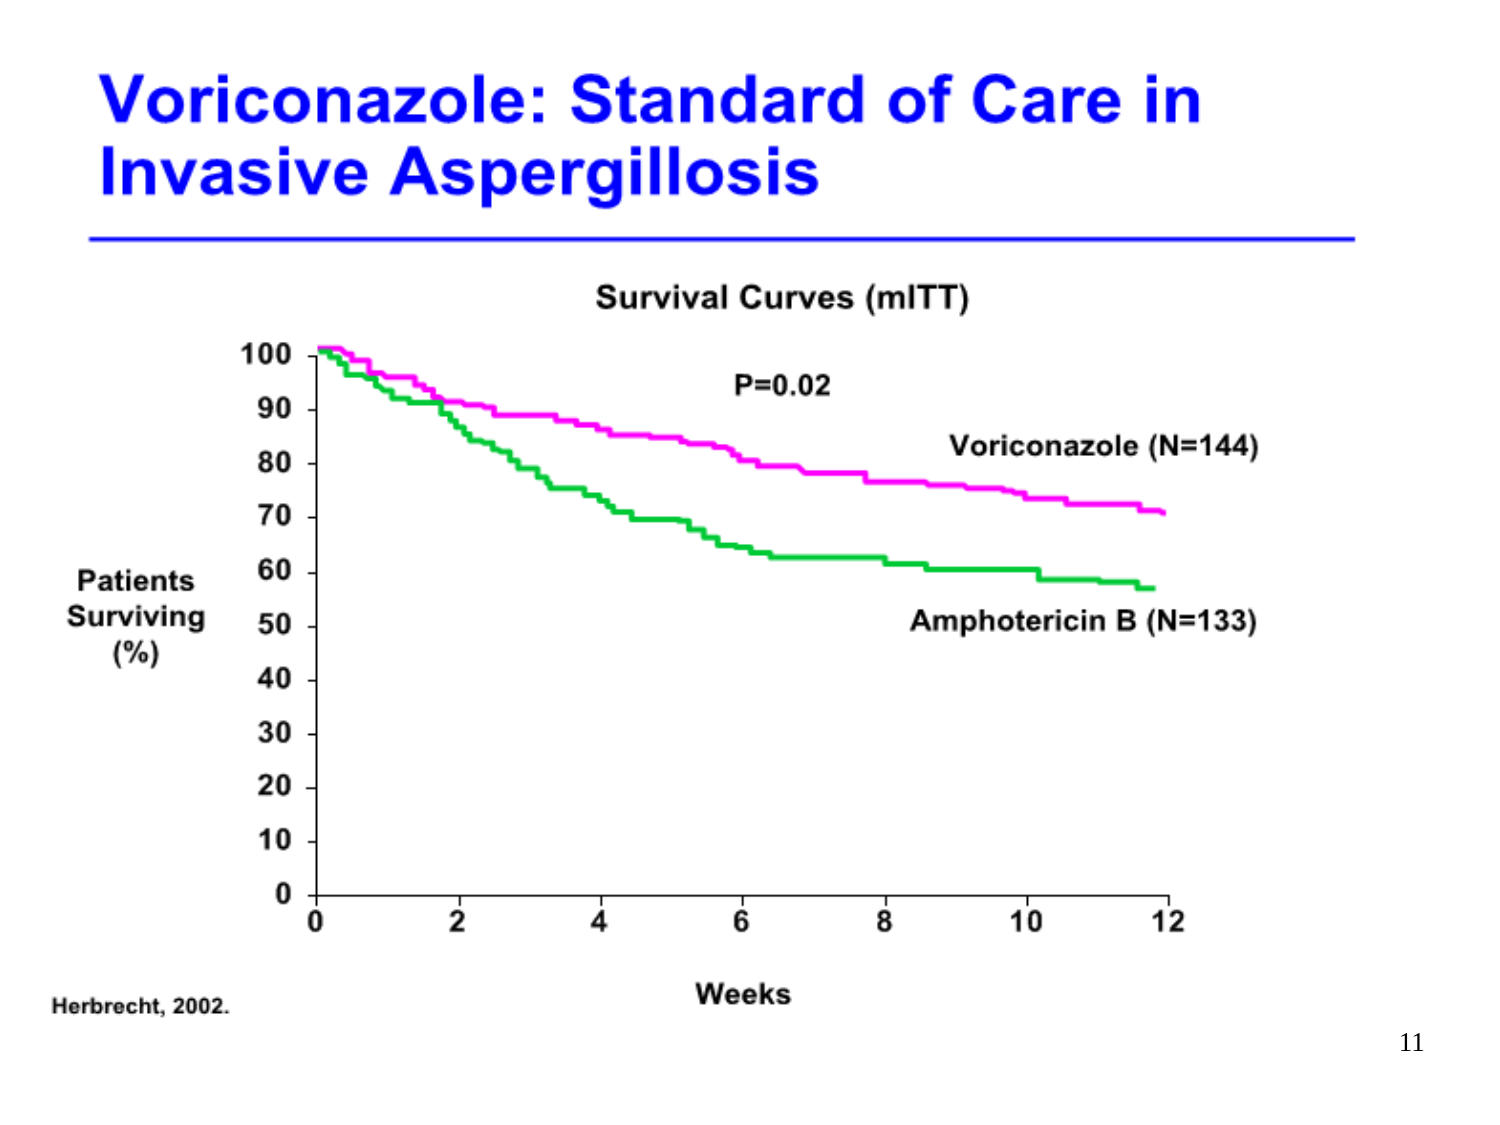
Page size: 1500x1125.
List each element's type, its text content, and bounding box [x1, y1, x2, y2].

picture [37, 24, 1413, 1026]
slide_number 11 [1075, 1024, 1425, 1103]
